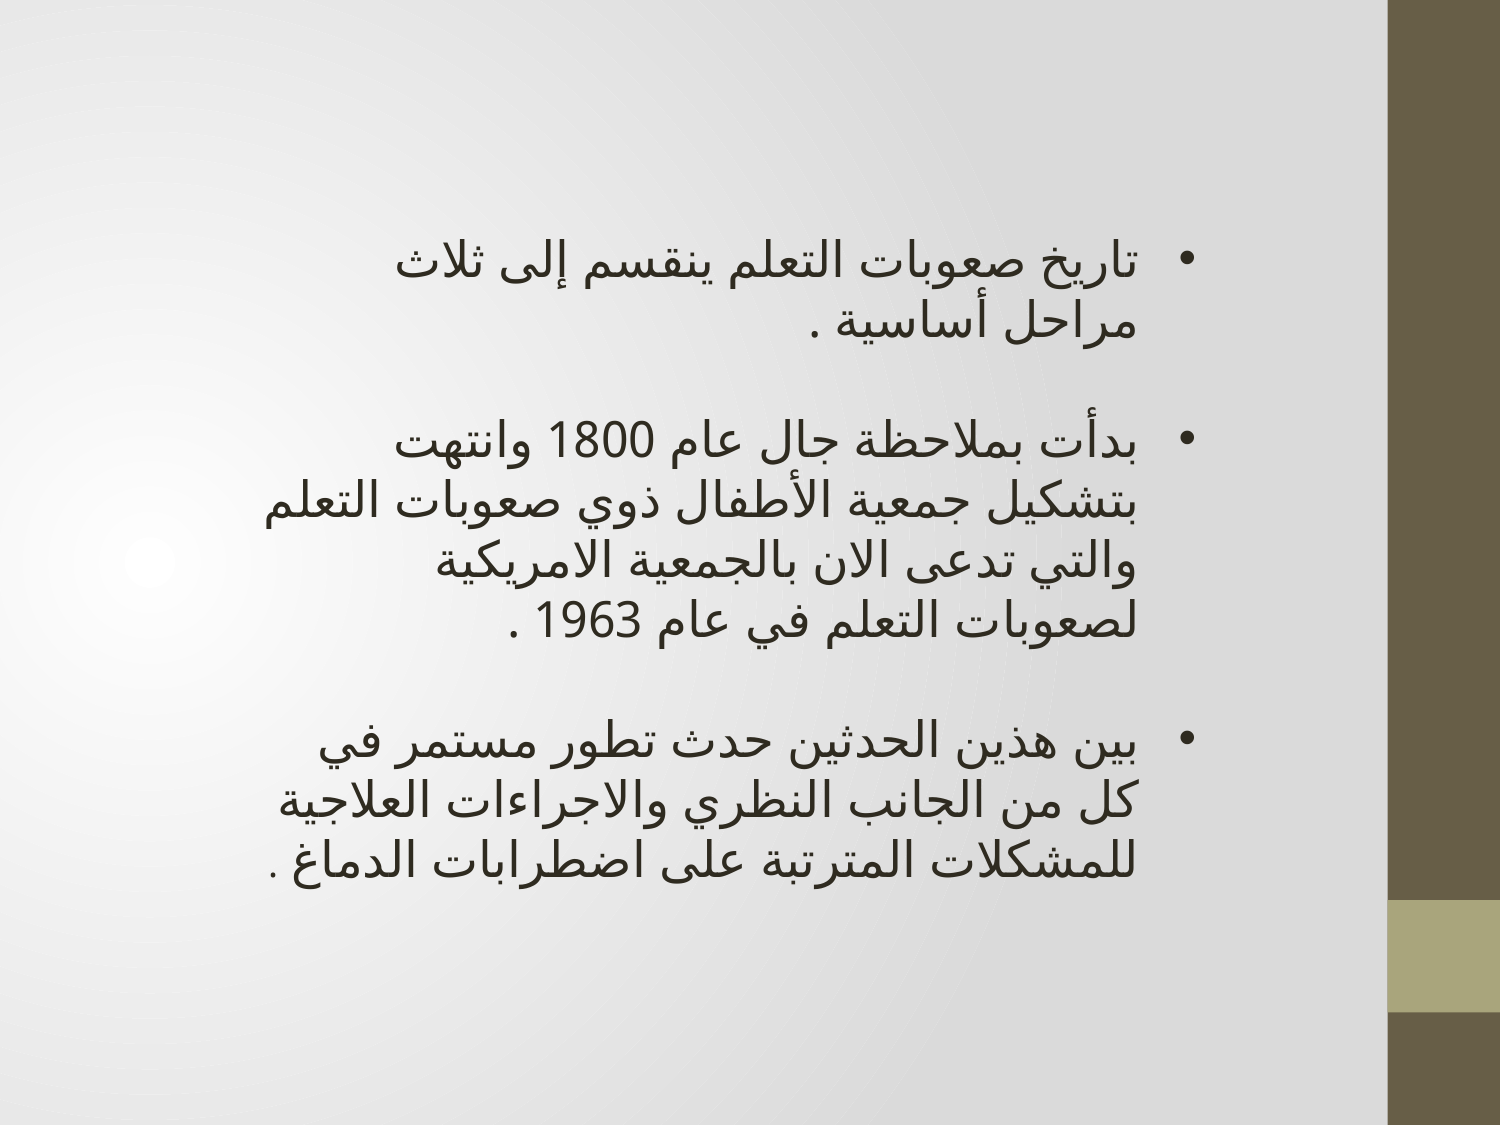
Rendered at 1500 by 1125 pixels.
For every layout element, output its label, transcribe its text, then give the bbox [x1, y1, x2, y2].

text_box تاريخ صعوبات التعلم ينقسم إلى ثلاث مراحل أساسية . بدأت بملاحظة جال عام 1800 وانتهت بتشكيل جمعية الأطفال ذوي صعوبات التعلم والتي تدعى الان بالجمعية الامريكية لصعوبات التعلم في عام 1963 . بين هذين الحدثين حدث تطور مستمر في كل من الجانب النظري والاجراءات العلاجية للمشكلات المترتبة على اضطرابات الدماغ . [242, 219, 1211, 895]
